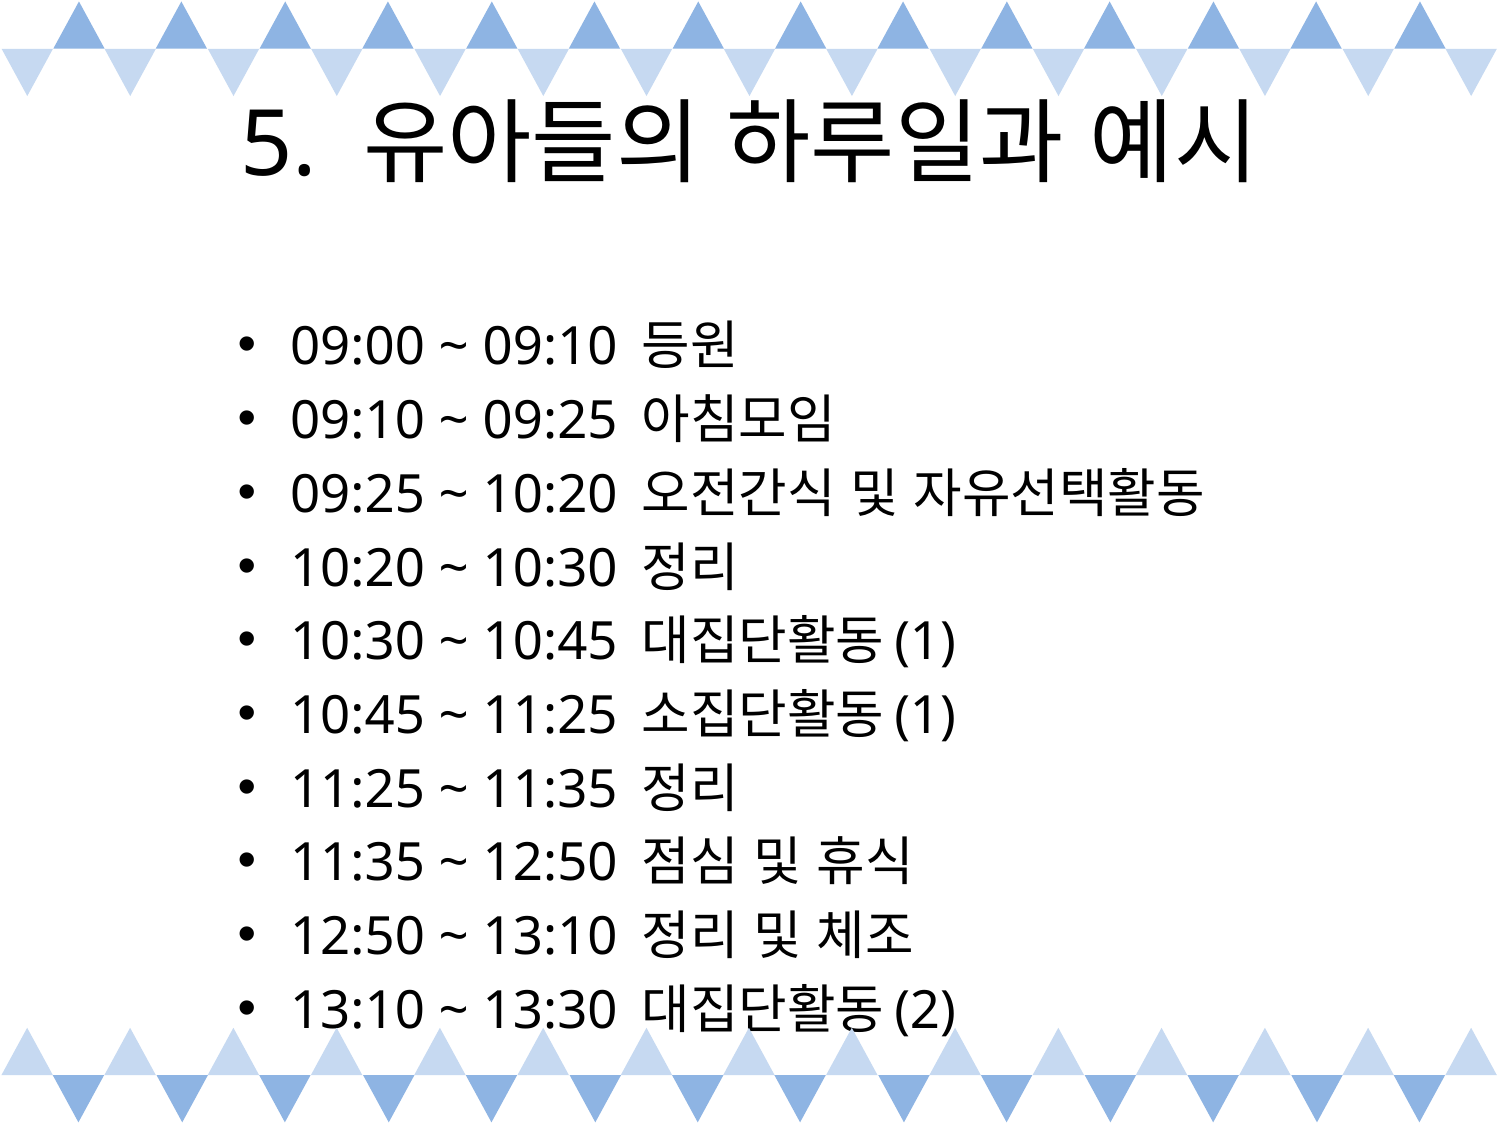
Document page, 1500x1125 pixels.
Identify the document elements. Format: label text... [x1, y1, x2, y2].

list 09:00 ~ 09:10 등원 09:10 ~ 09:25 아침모임 09:25 ~ 10:20 오전간식 및 자유선택활동 10:20 ~ 10:30 정리 10:30 ~ 10:45 대집단활동(1) 10:45 ~ 11:25 소집단활동(1) 11:25 ~ 11:35 정리 11:35 ~ 12:50 점심 및 휴식 12:50 ~ 13:10 정리 및 체조 13:10 ~ 13:30 대집단활동(2) [222, 304, 1355, 1026]
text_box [1, 1, 1498, 97]
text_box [1, 1027, 1498, 1123]
title 5. 유아들의 하루일과 예시 [75, 106, 1425, 233]
